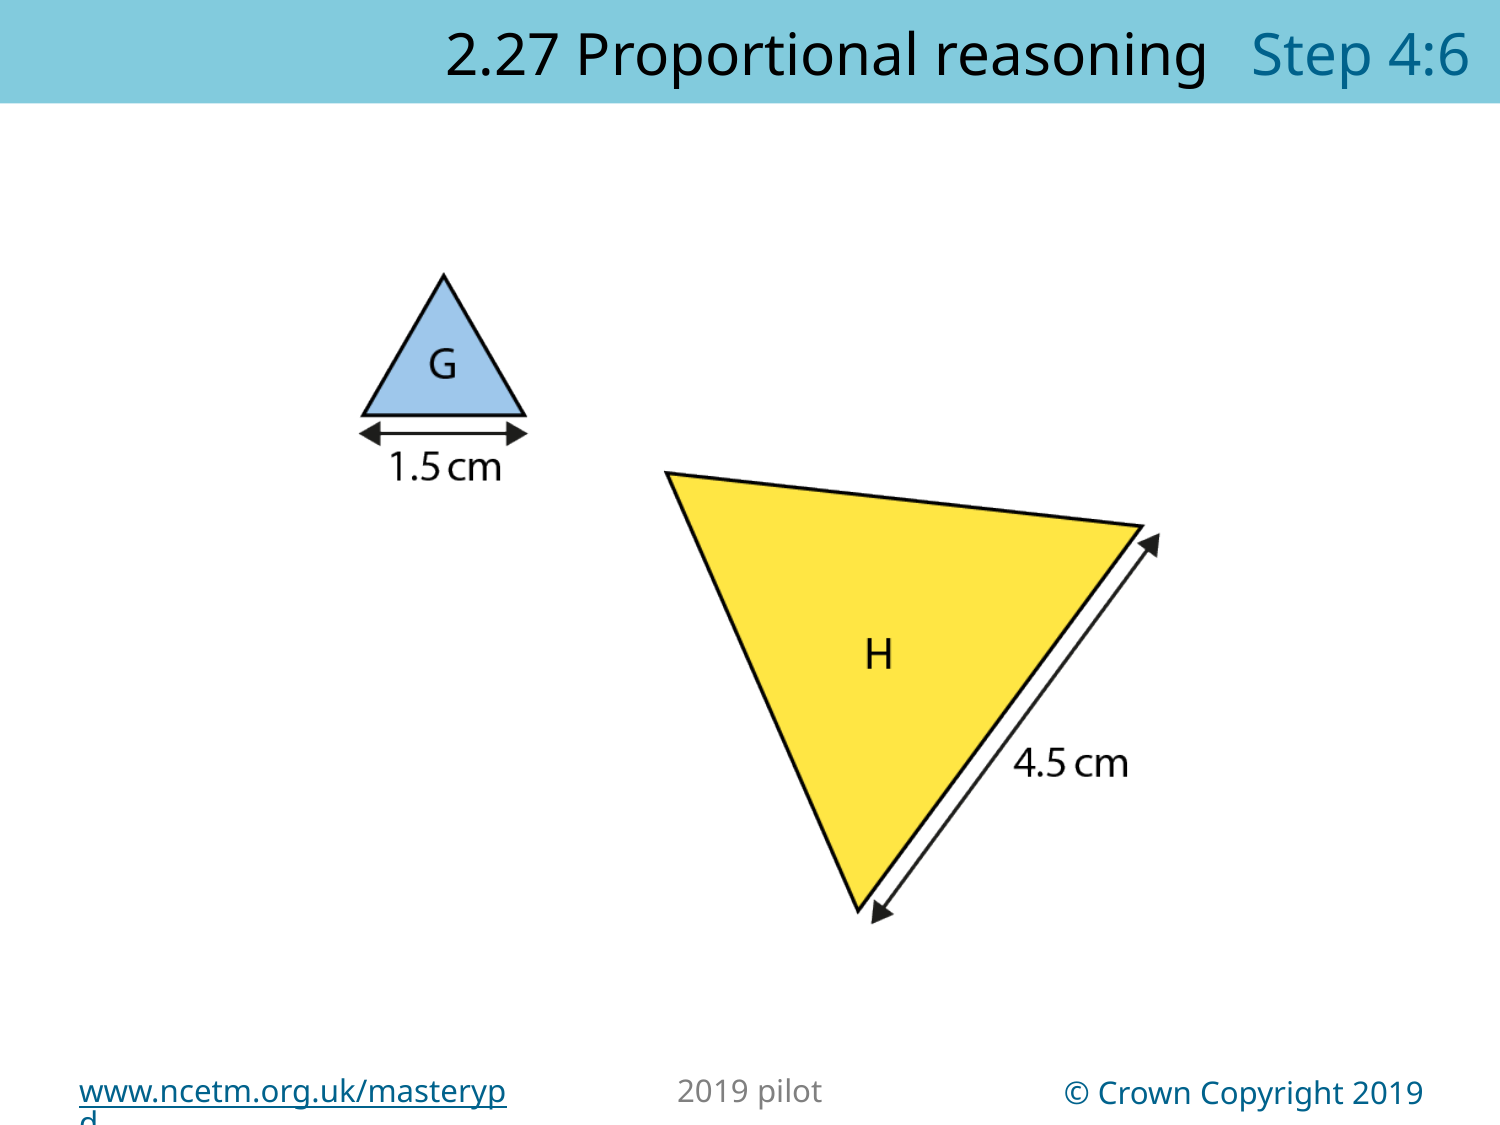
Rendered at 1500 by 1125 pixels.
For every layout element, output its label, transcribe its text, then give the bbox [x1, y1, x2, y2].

picture [246, 272, 1254, 954]
list 2.27 Proportional reasoning Step 4:6 [0, 0, 1500, 104]
